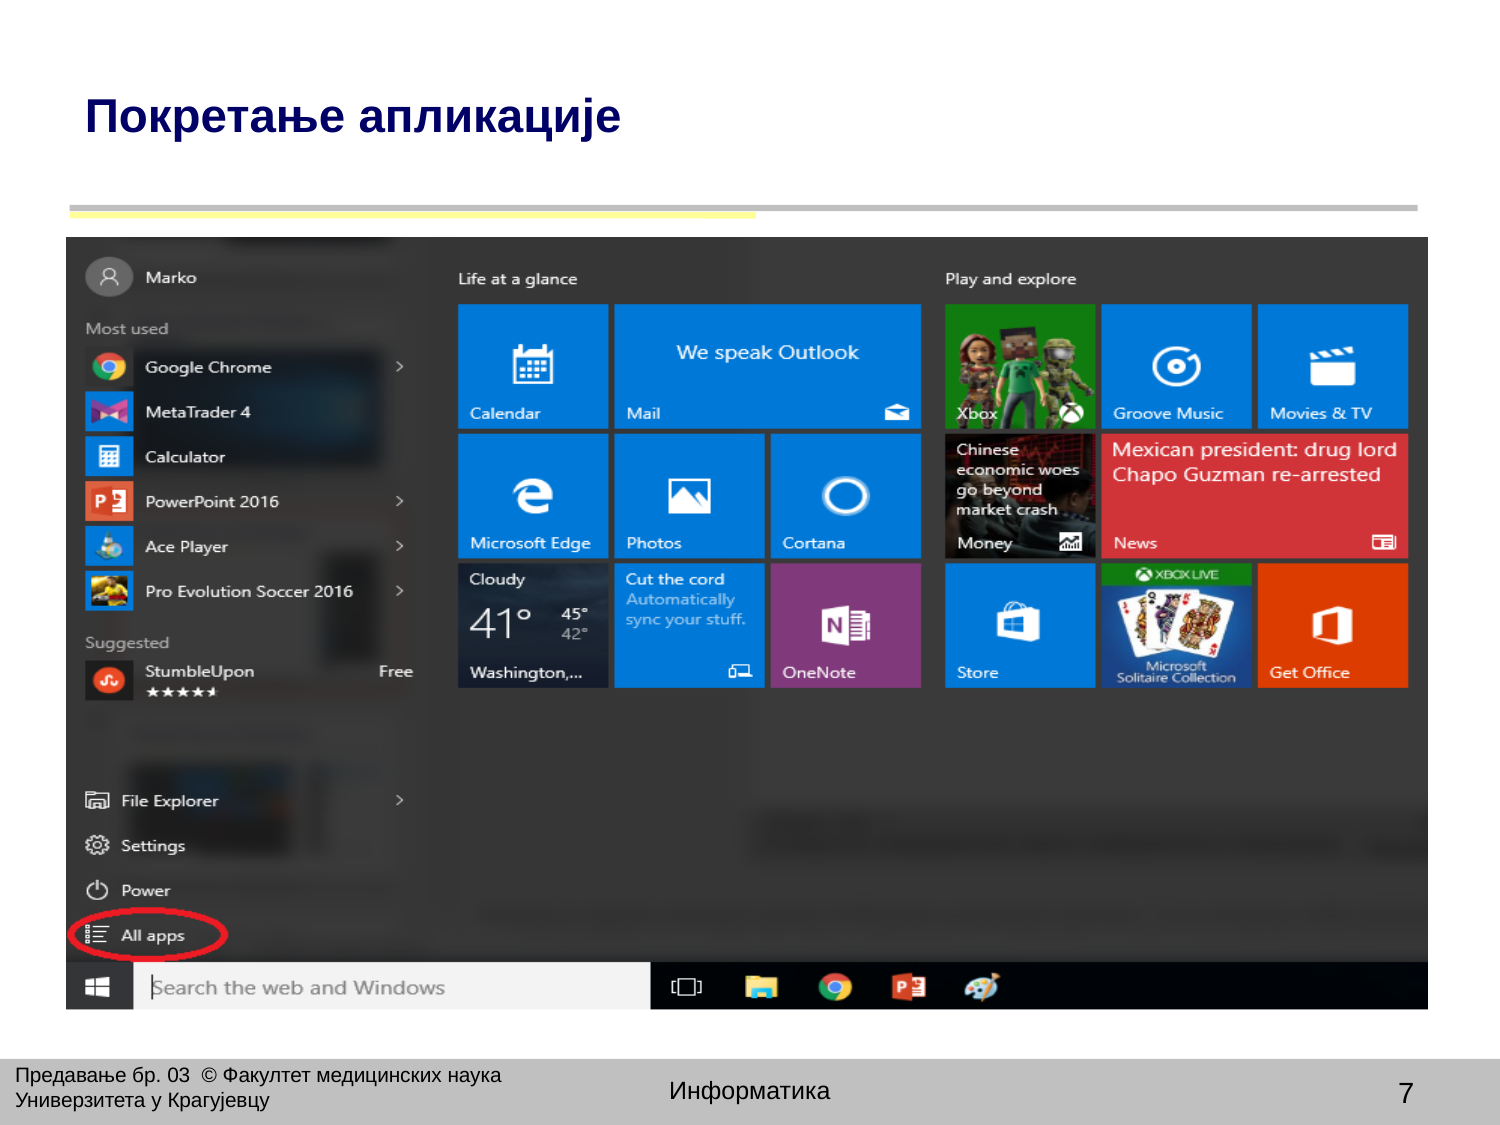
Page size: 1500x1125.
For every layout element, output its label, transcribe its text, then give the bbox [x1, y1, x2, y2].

slide_number Предавање бр. 03 © Факултет медицинских наука Универзитета у Крагујевцу [0, 1053, 614, 1108]
title Покретање апликације [69, 19, 1426, 208]
footer Информатика [512, 1066, 988, 1125]
picture [65, 236, 1428, 1012]
slide_number 7 [1079, 1066, 1430, 1125]
